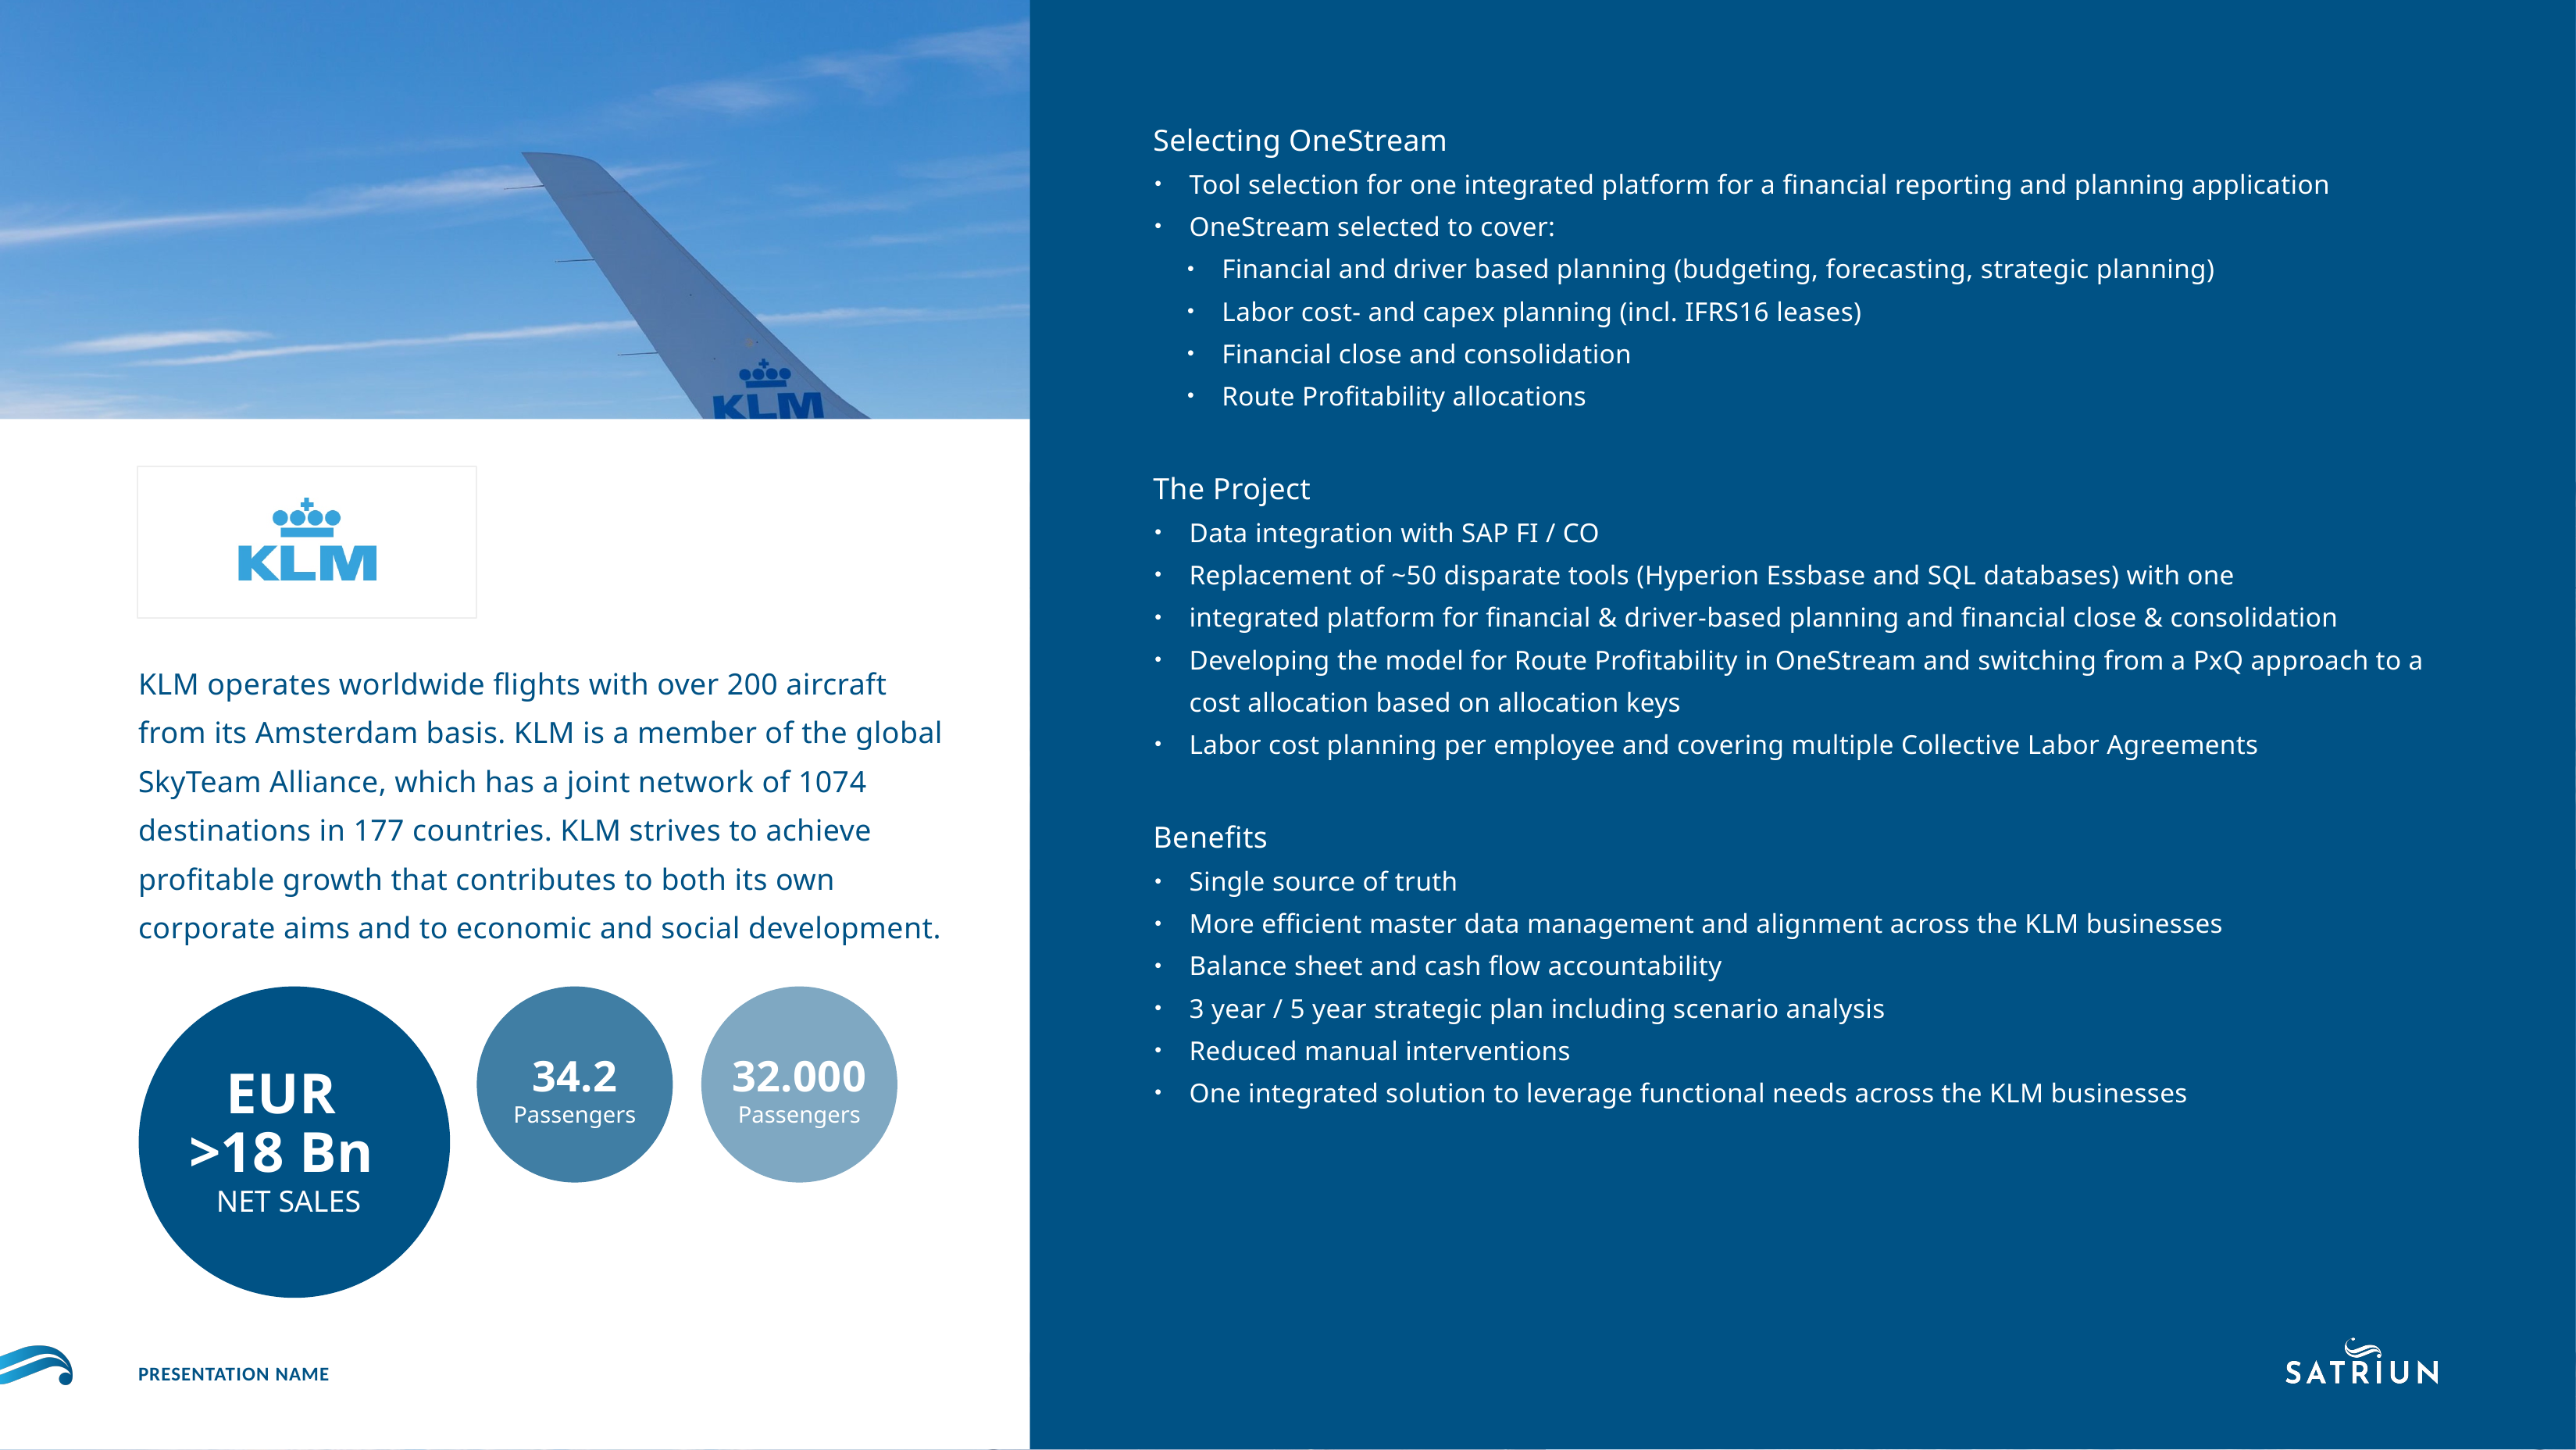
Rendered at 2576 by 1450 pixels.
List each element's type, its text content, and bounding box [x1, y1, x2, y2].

picture [137, 466, 476, 618]
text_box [138, 986, 451, 1298]
picture [2285, 1338, 2438, 1384]
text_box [476, 986, 673, 1183]
picture [0, 1324, 73, 1385]
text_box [701, 986, 898, 1183]
list Selecting OneStream Tool selection for one integrated platform for a financial reporting and planning application OneStream selected to cover: Financial and driver based planning (budgeting, forecasting, strategic planning) Labor cost- and capex planning (incl. IFRS16 leases) Financial close and consolidation Route Profitability allocations The Project Data integration with SAP FI / CO Replacement of ~50 disparate tools (Hyperion Essbase and SQL databases) with one integrated platform for financial & driver-based planning and financial close & consolidation Developing the model for Route Profitability in OneStream and switching from a PxQ approach to a cost allocation based on allocation keys Labor cost planning per employee and covering multiple Collective Labor Agreements Benefits Single source of truth More efficient master data management and alignment across the KLM businesses Balance sheet and cash flow accountability 3 year / 5 year strategic plan including scenario analysis Reduced manual interventions One integrated solution to leverage functional needs across the KLM businesses [1152, 115, 2445, 1292]
picture [0, 0, 1029, 419]
footer Presentation name [138, 1345, 2214, 1391]
list KLM operates worldwide flights with over 200 aircraft from its Amsterdam basis. KLM is a member of the global SkyTeam Alliance, which has a joint network of 1074 destinations in 177 countries. KLM strives to achieve profitable growth that contributes to both its own corporate aims and to economic and social development. [138, 645, 969, 1292]
